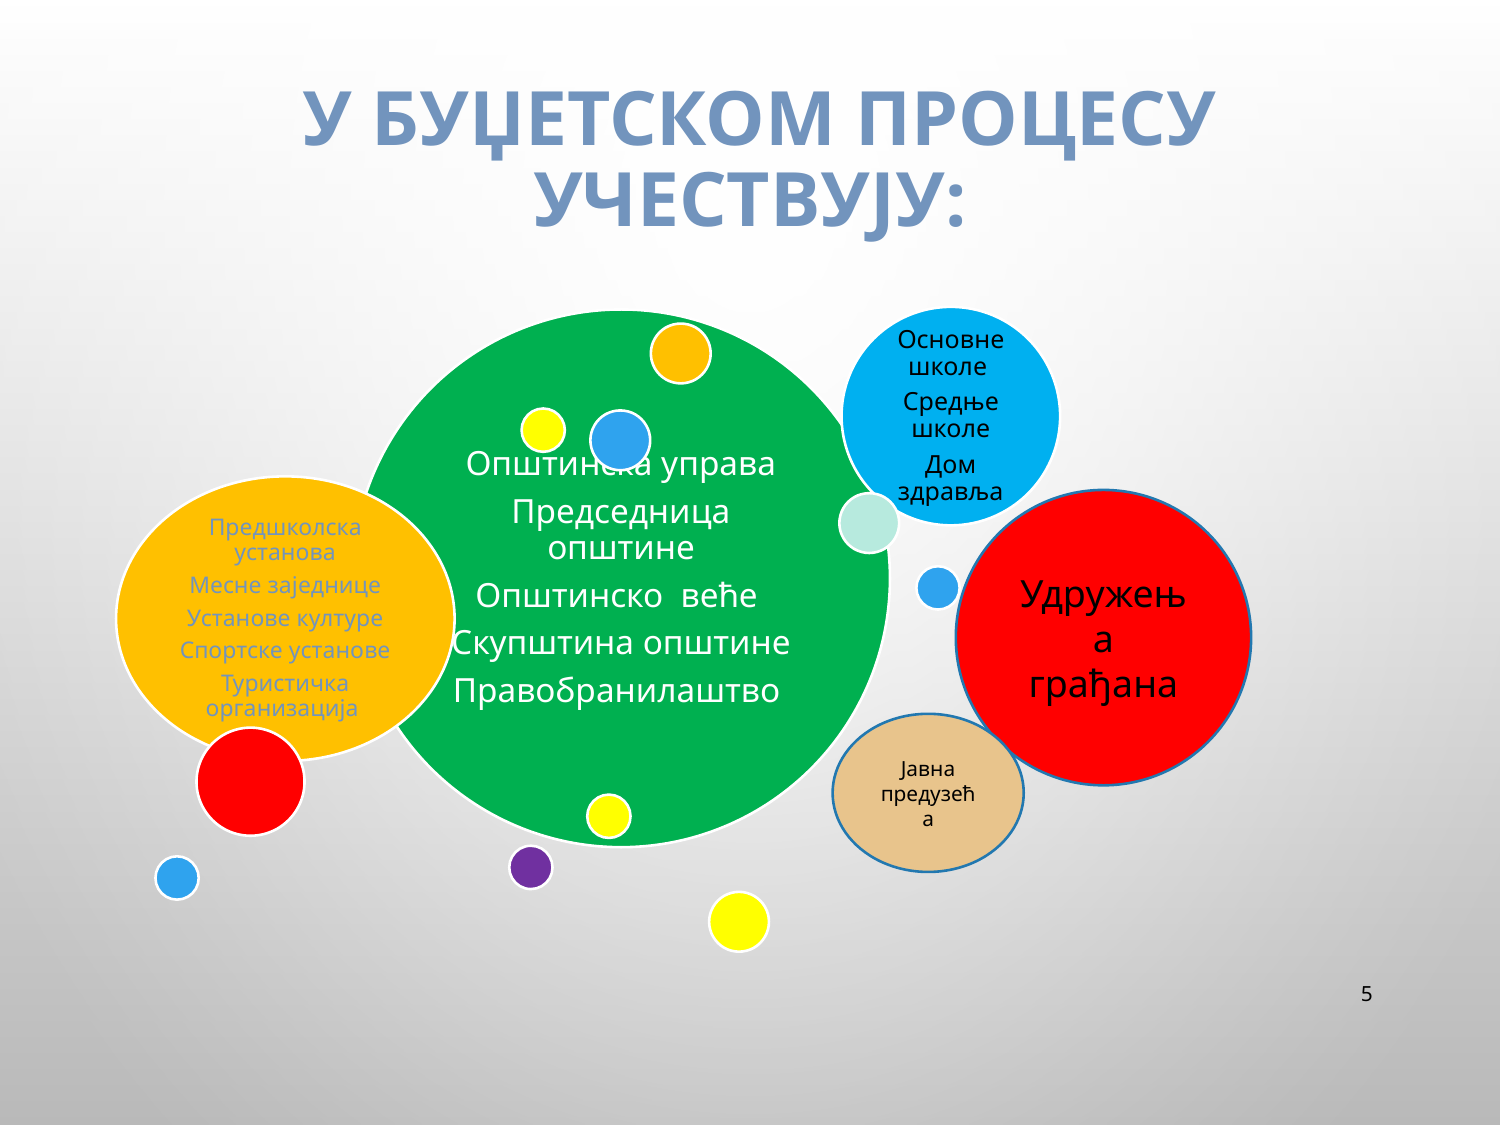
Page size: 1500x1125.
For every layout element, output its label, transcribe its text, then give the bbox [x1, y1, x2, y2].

picture [0, 0, 1500, 1125]
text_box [135, 304, 1136, 972]
title у буџетском процесу учествују: [112, 30, 1388, 293]
slide_number 5 [1293, 965, 1388, 1025]
text_box Удружења грађана [1140, 493, 1253, 783]
